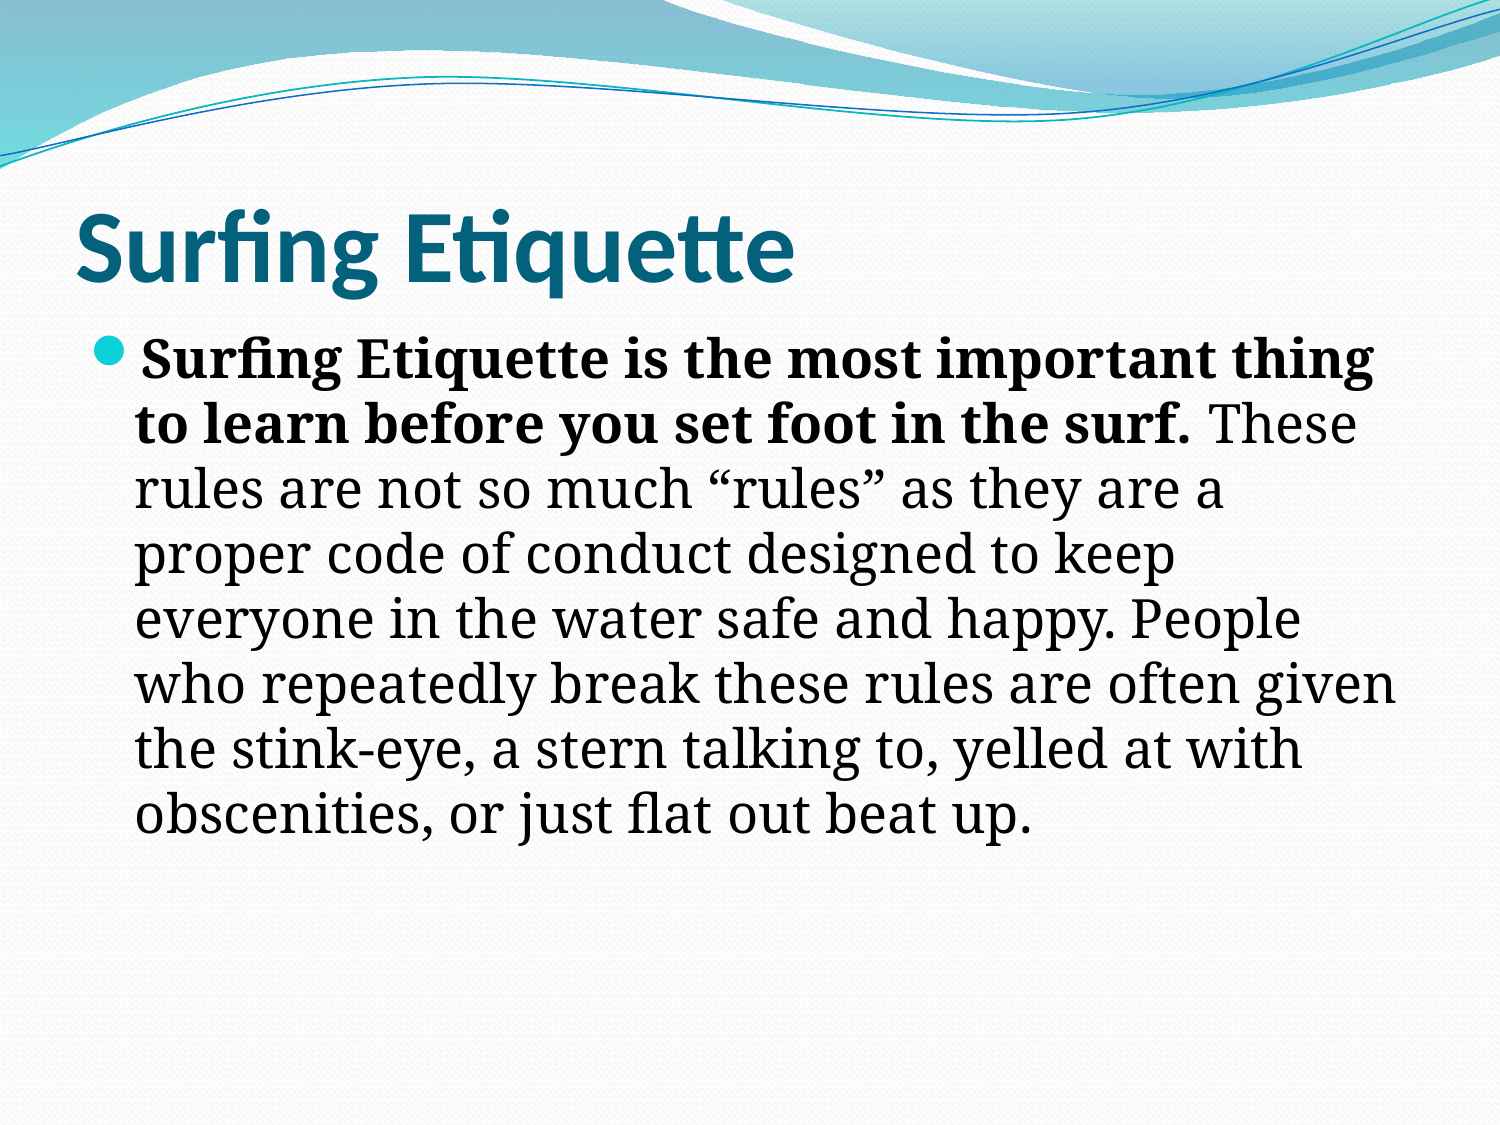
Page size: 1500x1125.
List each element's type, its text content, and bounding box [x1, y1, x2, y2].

title Surfing Etiquette [75, 115, 1425, 303]
list Surfing Etiquette is the most important thing to learn before you set foot in the surf. These rules are not so much “rules” as they are a proper code of conduct designed to keep everyone in the water safe and happy. People who repeatedly break these rules are often given the stink-eye, a stern talking to, yelled at with obscenities, or just flat out beat up. [75, 317, 1425, 1038]
